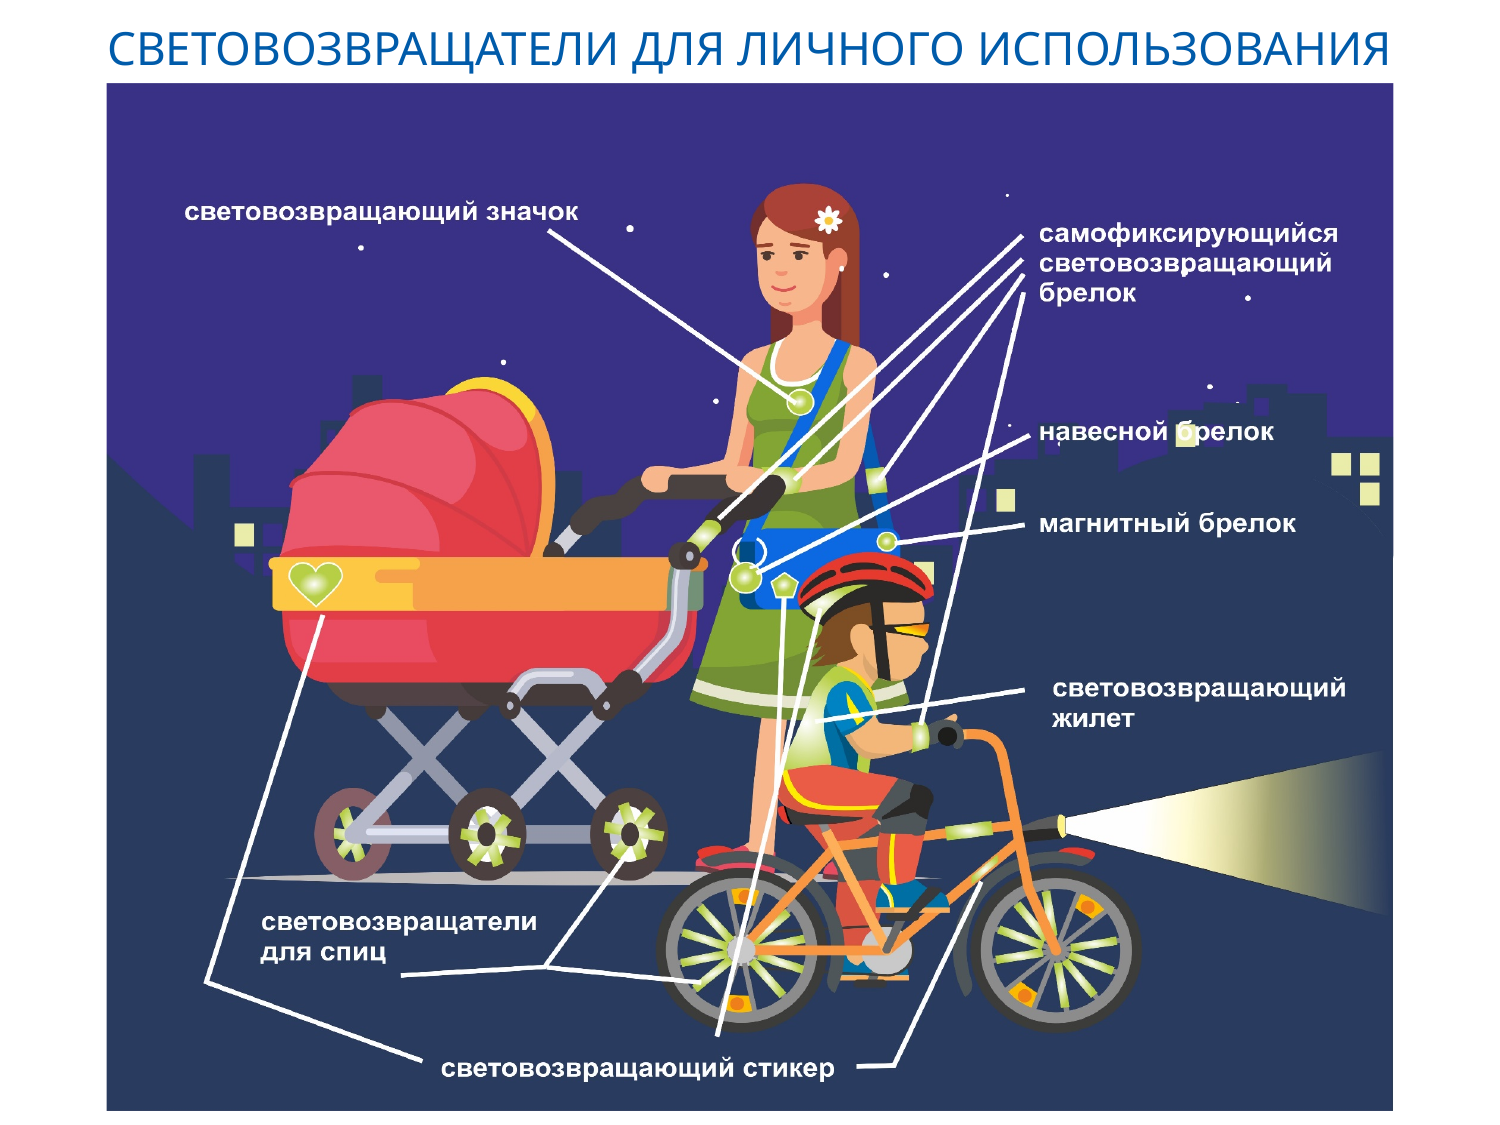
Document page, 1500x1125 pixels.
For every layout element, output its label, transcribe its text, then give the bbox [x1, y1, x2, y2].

picture [106, 83, 1394, 1111]
text_box СВЕТОВОЗВРАЩАТЕЛИ ДЛЯ ЛИЧНОГО ИСПОЛЬЗОВАНИЯ [0, 12, 1500, 83]
